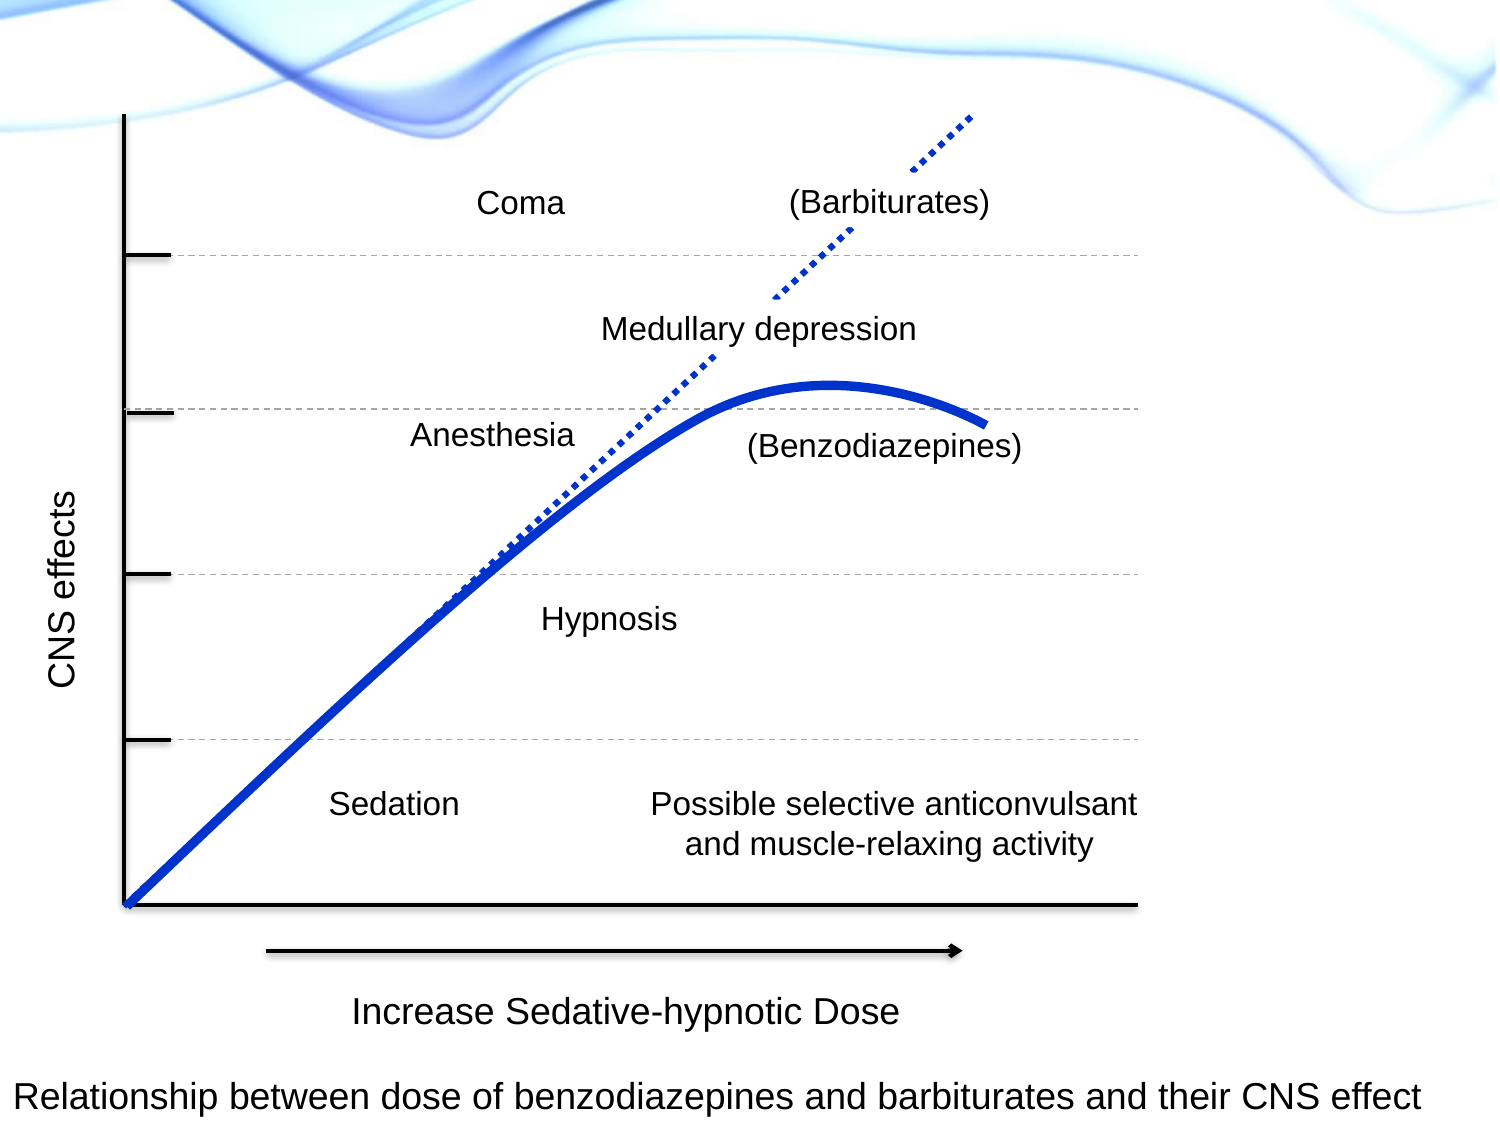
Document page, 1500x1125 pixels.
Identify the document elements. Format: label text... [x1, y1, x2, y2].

text_box Increase Sedative-hypnotic Dose [336, 979, 1235, 1040]
text_box (Barbiturates) [980, 172, 1041, 228]
picture [0, 0, 1500, 1125]
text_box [123, 113, 975, 907]
text_box Possible selective anticonvulsant and muscle-relaxing activity [980, 775, 1155, 870]
text_box Relationship between dose of benzodiazepines and barbiturates and their CNS effect [0, 1064, 1498, 1125]
text_box (Benzodiazepines) [980, 417, 1041, 512]
text_box CNS effects [29, 444, 90, 705]
